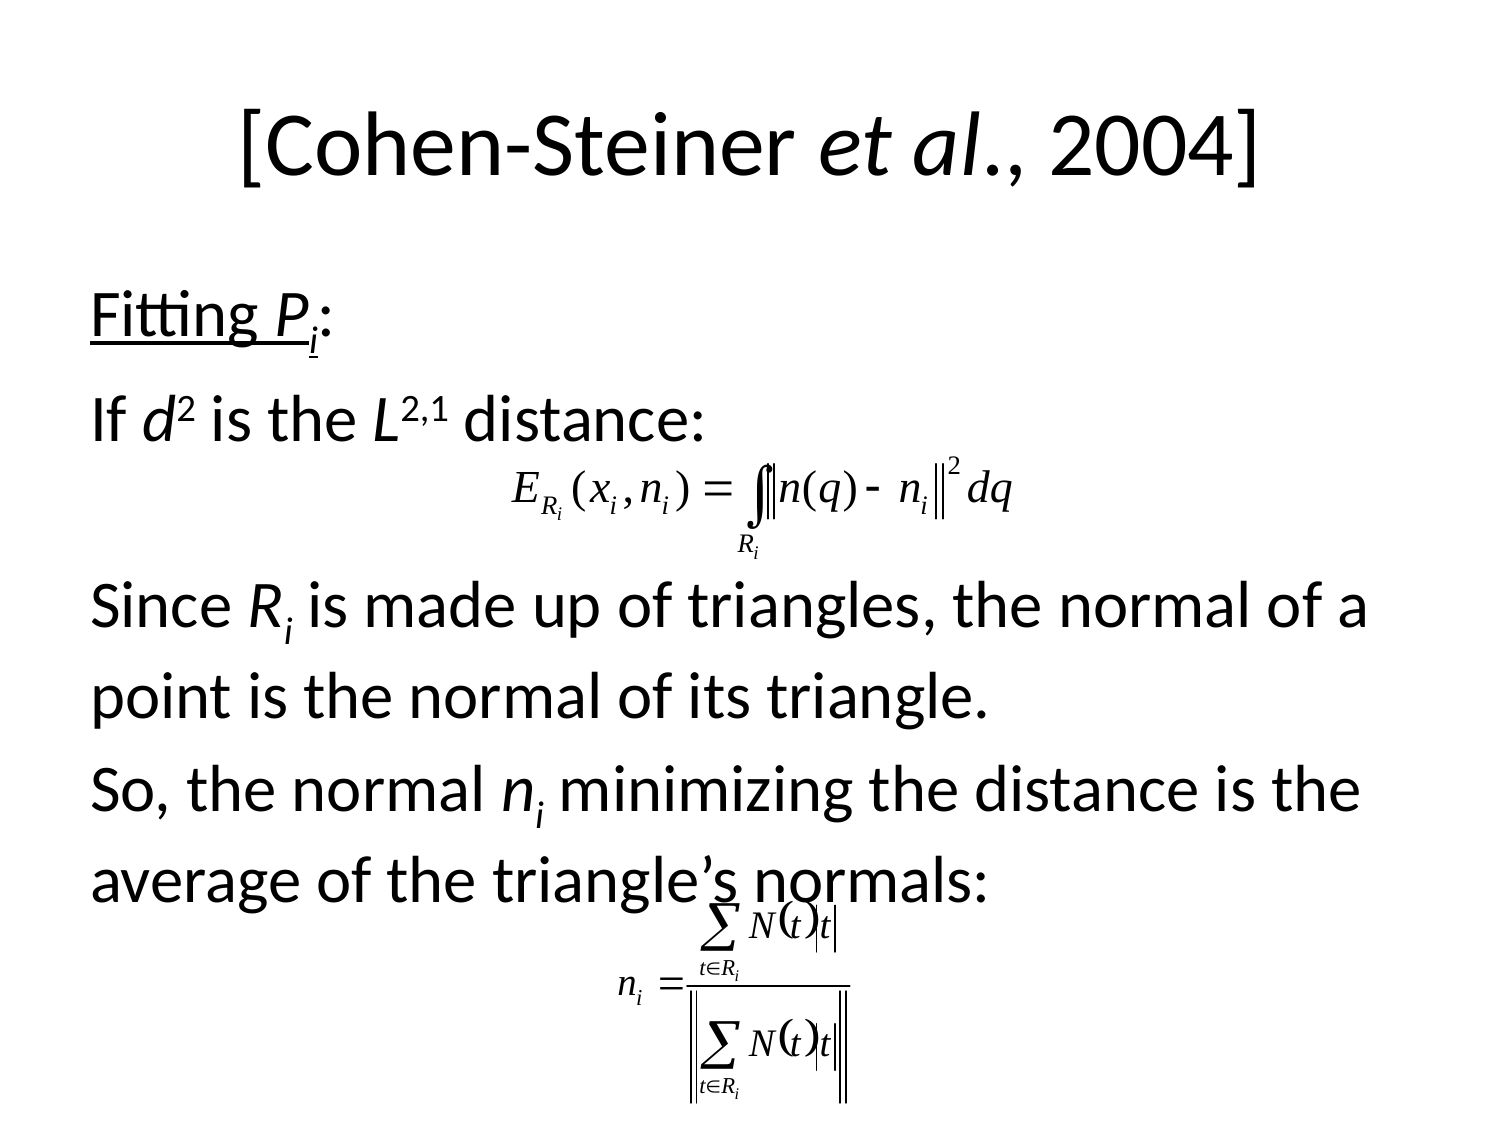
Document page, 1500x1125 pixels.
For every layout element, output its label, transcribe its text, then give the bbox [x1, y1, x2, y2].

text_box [611, 895, 858, 1113]
list Fitting Pi: If d2 is the L2,1 distance: Since Ri is made up of triangles, the normal of a point is the normal of its triangle. So, the normal ni minimizing the distance is the average of the triangle’s normals: [75, 262, 1425, 1125]
title [Cohen-Steiner et al., 2004] [75, 45, 1425, 233]
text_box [503, 445, 1024, 568]
